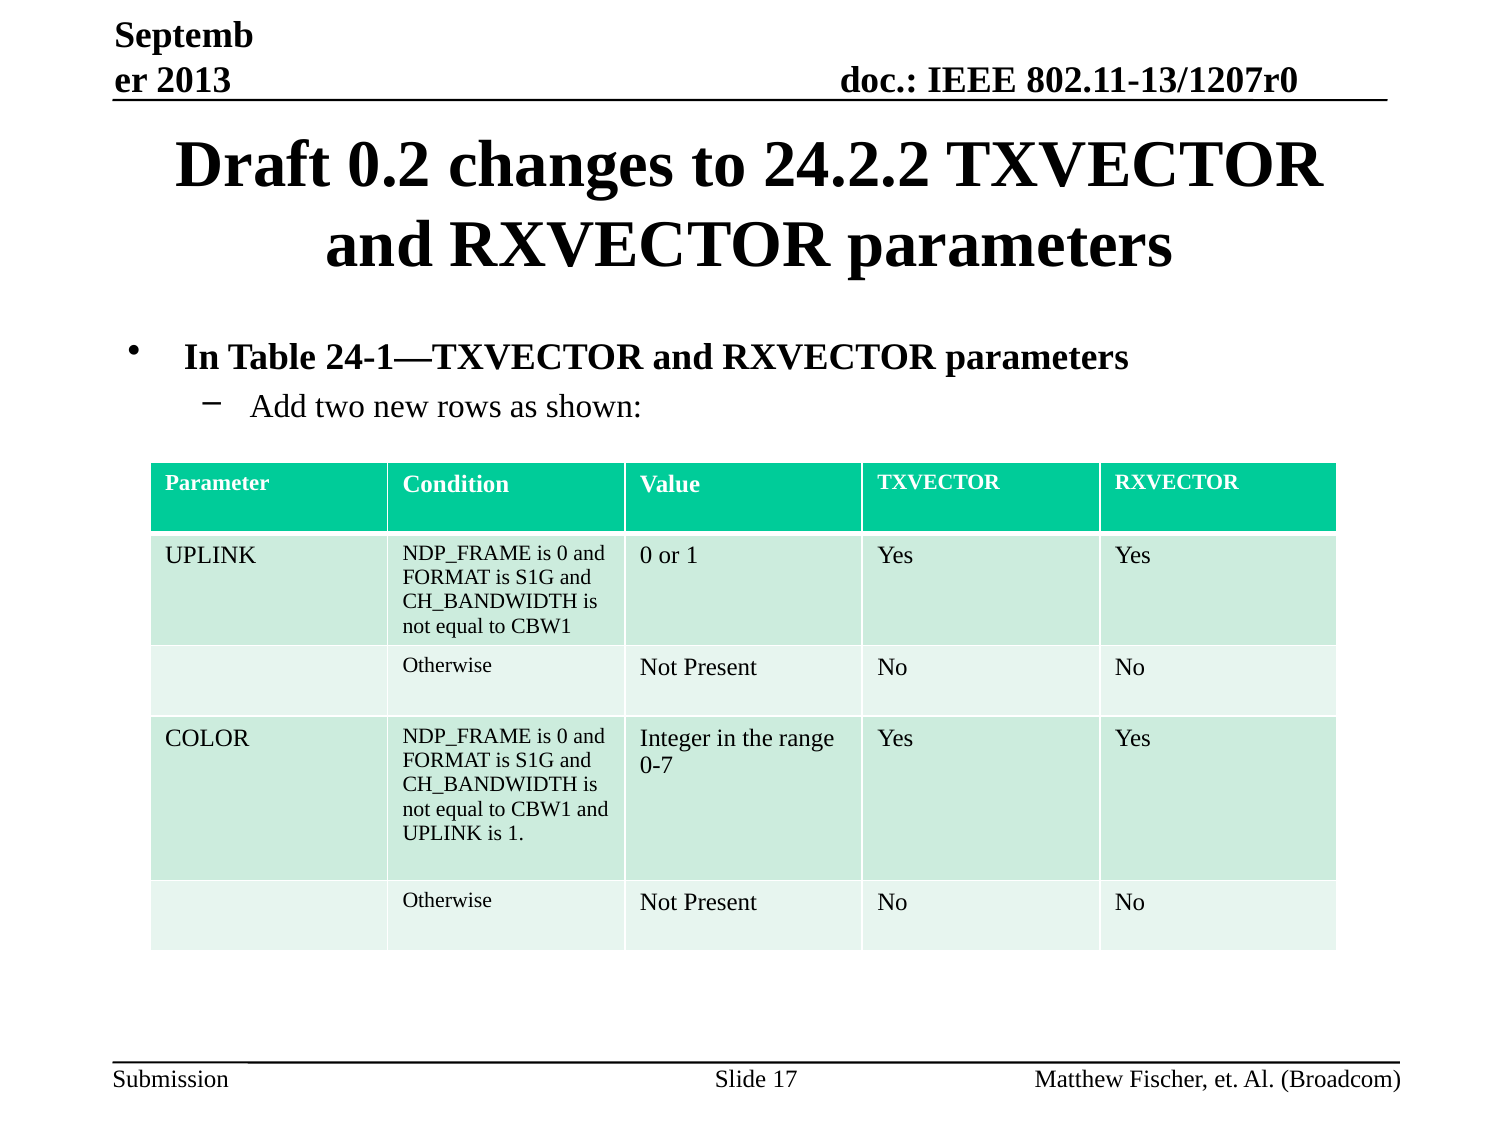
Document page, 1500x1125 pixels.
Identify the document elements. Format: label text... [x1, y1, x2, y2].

table_cell Yes [863, 717, 1099, 880]
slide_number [114, 54, 270, 101]
table_header Parameter [151, 463, 387, 531]
table_cell NDP_FRAME is 0 and FORMAT is S1G and CH_BANDWIDTH is not equal to CBW1 and UPLINK is 1. [388, 717, 624, 880]
table_header Value [626, 463, 861, 531]
table_cell No [1101, 881, 1336, 950]
table_cell [151, 646, 387, 715]
table_cell No [1101, 646, 1336, 715]
table_cell Not Present [626, 646, 861, 715]
table_cell NDP_FRAME is 0 and FORMAT is S1G and CH_BANDWIDTH is not equal to CBW1 [388, 536, 624, 645]
table_cell UPLINK [151, 536, 387, 645]
table_header RXVECTOR [1101, 463, 1336, 531]
table_cell No [863, 646, 1099, 715]
footer Matthew Fischer, et. Al. (Broadcom) [1029, 1061, 1402, 1093]
table_cell No [863, 881, 1099, 950]
table_cell Yes [1101, 536, 1336, 645]
table_cell [151, 881, 387, 950]
title Draft 0.2 changes to 24.2.2 TXVECTOR and RXVECTOR parameters [112, 112, 1388, 288]
table_cell COLOR [151, 717, 387, 880]
table_cell Otherwise [388, 881, 624, 950]
table_cell 0 or 1 [626, 536, 861, 645]
table_cell Otherwise [388, 646, 624, 715]
slide_number Slide 17 [712, 1061, 800, 1093]
table_header TXVECTOR [863, 463, 1099, 531]
table_cell Not Present [626, 881, 861, 950]
table_cell Integer in the range 0-7 [626, 717, 861, 880]
list In Table 24-1—TXVECTOR and RXVECTOR parameters Add two new rows as shown: [112, 324, 1388, 1000]
table_cell Yes [1101, 717, 1336, 880]
table_cell Yes [863, 536, 1099, 645]
table_header Condition [388, 463, 624, 531]
